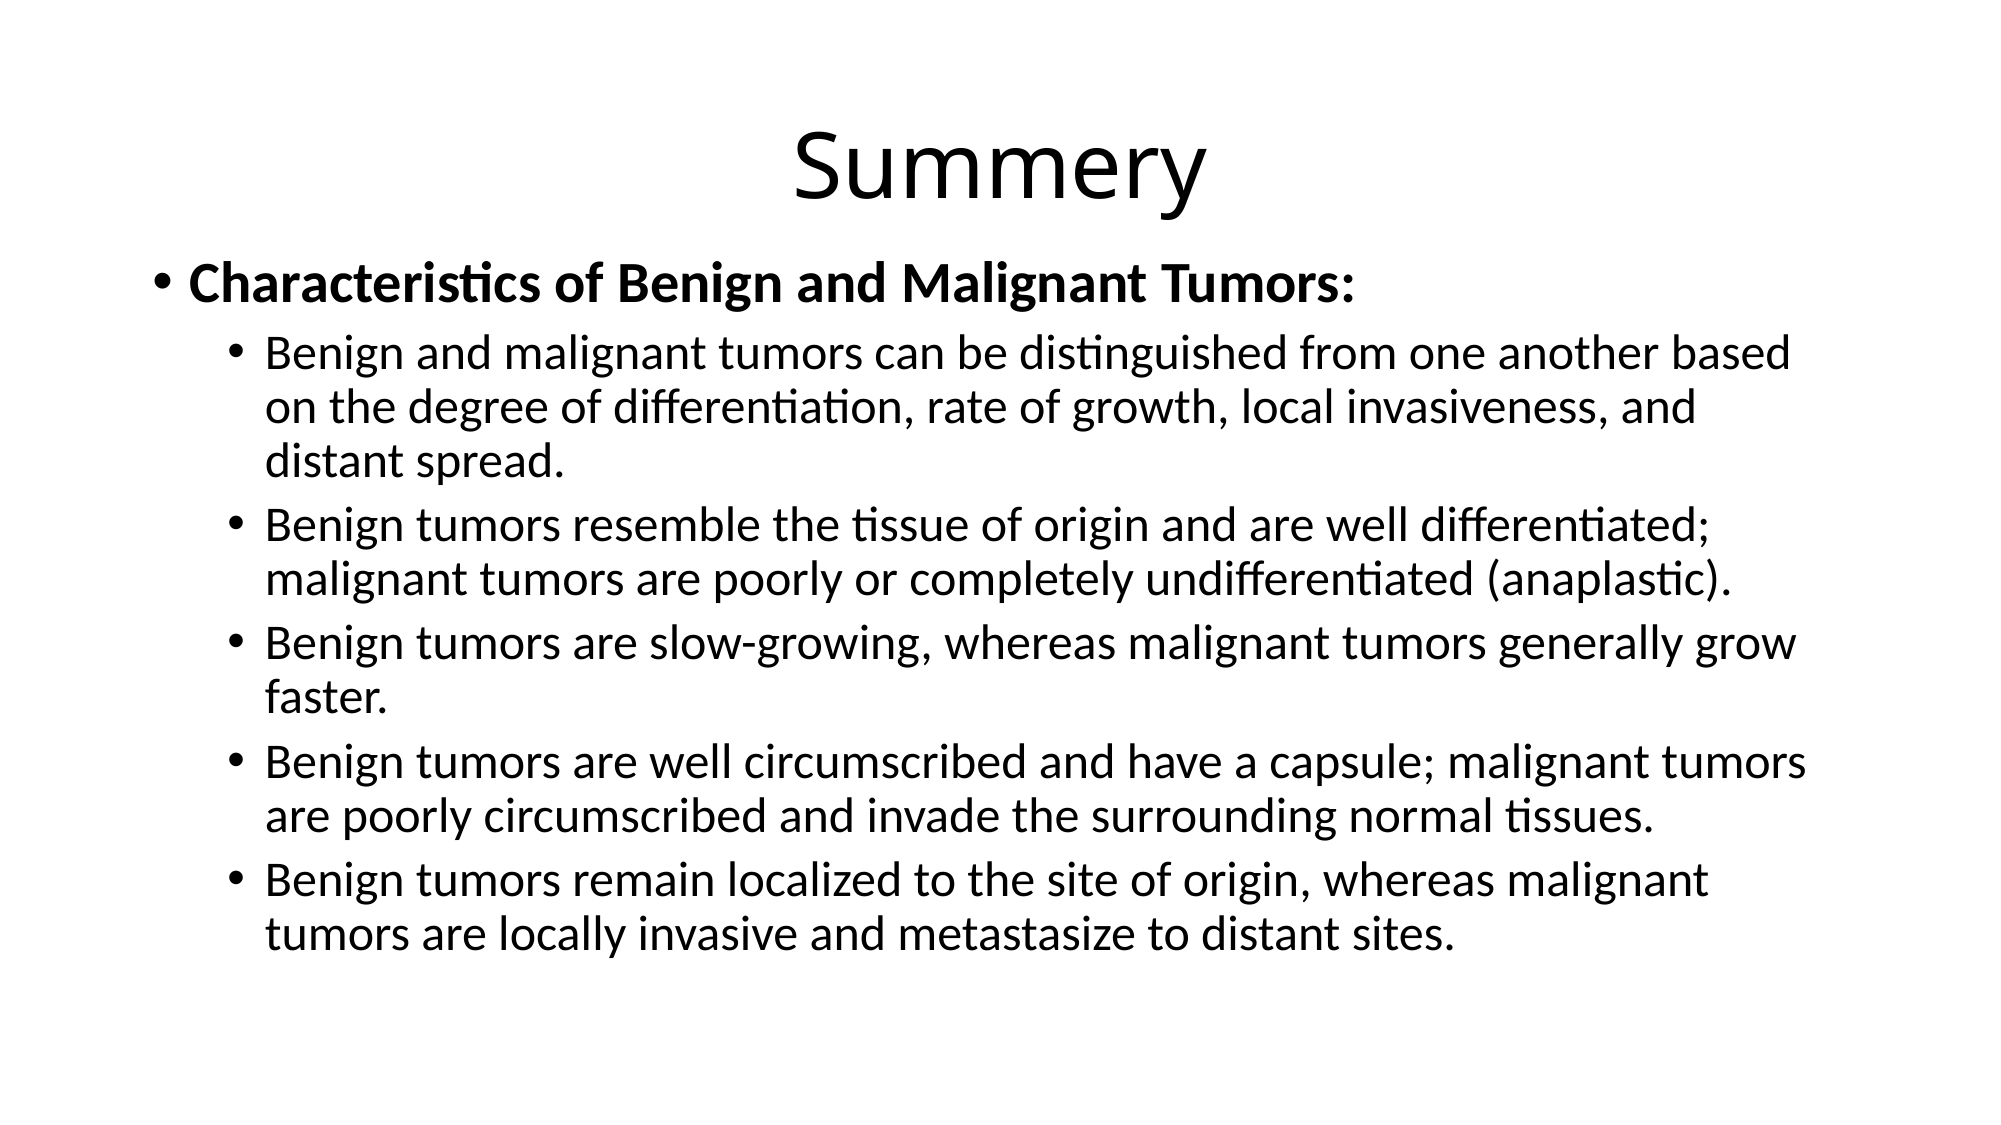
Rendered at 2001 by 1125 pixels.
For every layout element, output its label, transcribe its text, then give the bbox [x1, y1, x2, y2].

title Summery [137, 59, 1863, 245]
list Characteristics of Benign and Malignant Tumors: Benign and malignant tumors can be distinguished from one another based on the degree of differentiation, rate of growth, local invasiveness, and distant spread. Benign tumors resemble the tissue of origin and are well differentiated; malignant tumors are poorly or completely undifferentiated (anaplastic). Benign tumors are slow-growing, whereas malignant tumors generally grow faster. Benign tumors are well circumscribed and have a capsule; malignant tumors are poorly circumscribed and invade the surrounding normal tissues. Benign tumors remain localized to the site of origin, whereas malignant tumors are locally invasive and metastasize to distant sites. [137, 245, 1863, 1014]
